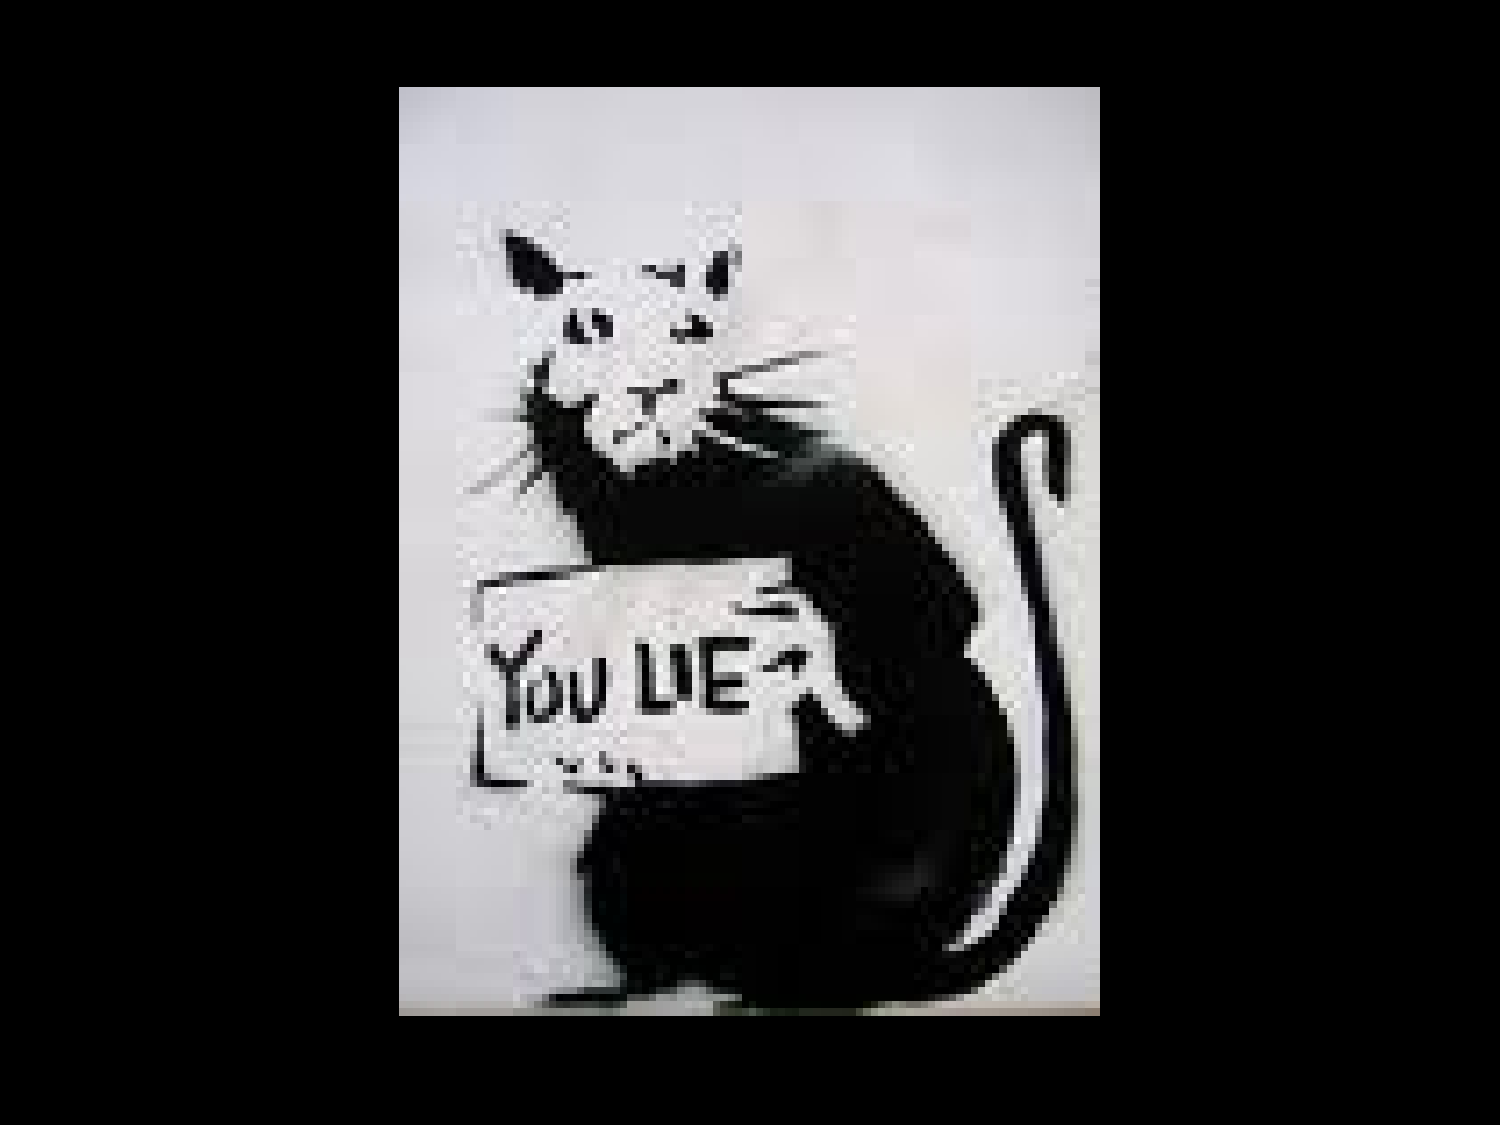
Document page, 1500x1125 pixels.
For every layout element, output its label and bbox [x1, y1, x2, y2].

picture [399, 86, 1101, 1017]
